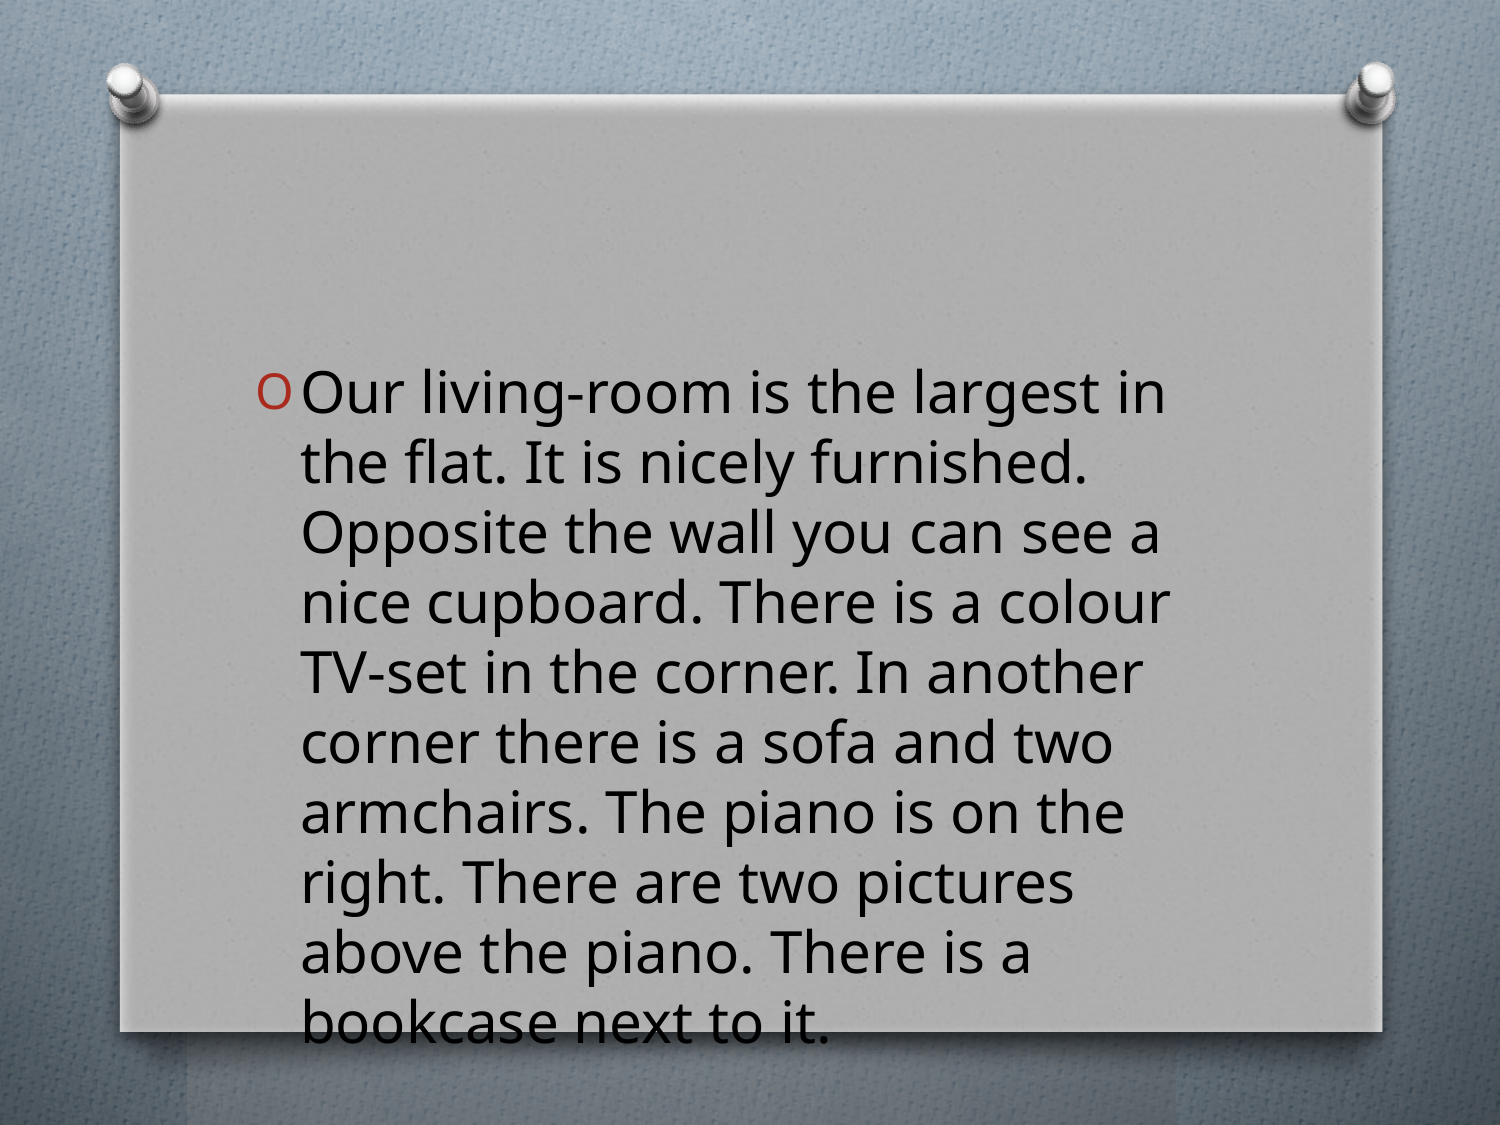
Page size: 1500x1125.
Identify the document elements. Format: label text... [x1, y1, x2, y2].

picture [75, 29, 198, 153]
picture [1317, 35, 1439, 156]
list Our living-room is the largest in the flat. It is nicely furnished. Opposite the wall you can see a nice cupboard. There is a colour TV-set in the corner. In another corner there is a sofa and two armchairs. The piano is on the right. There are two pictures above the piano. There is a bookcase next to it. [240, 347, 1257, 939]
